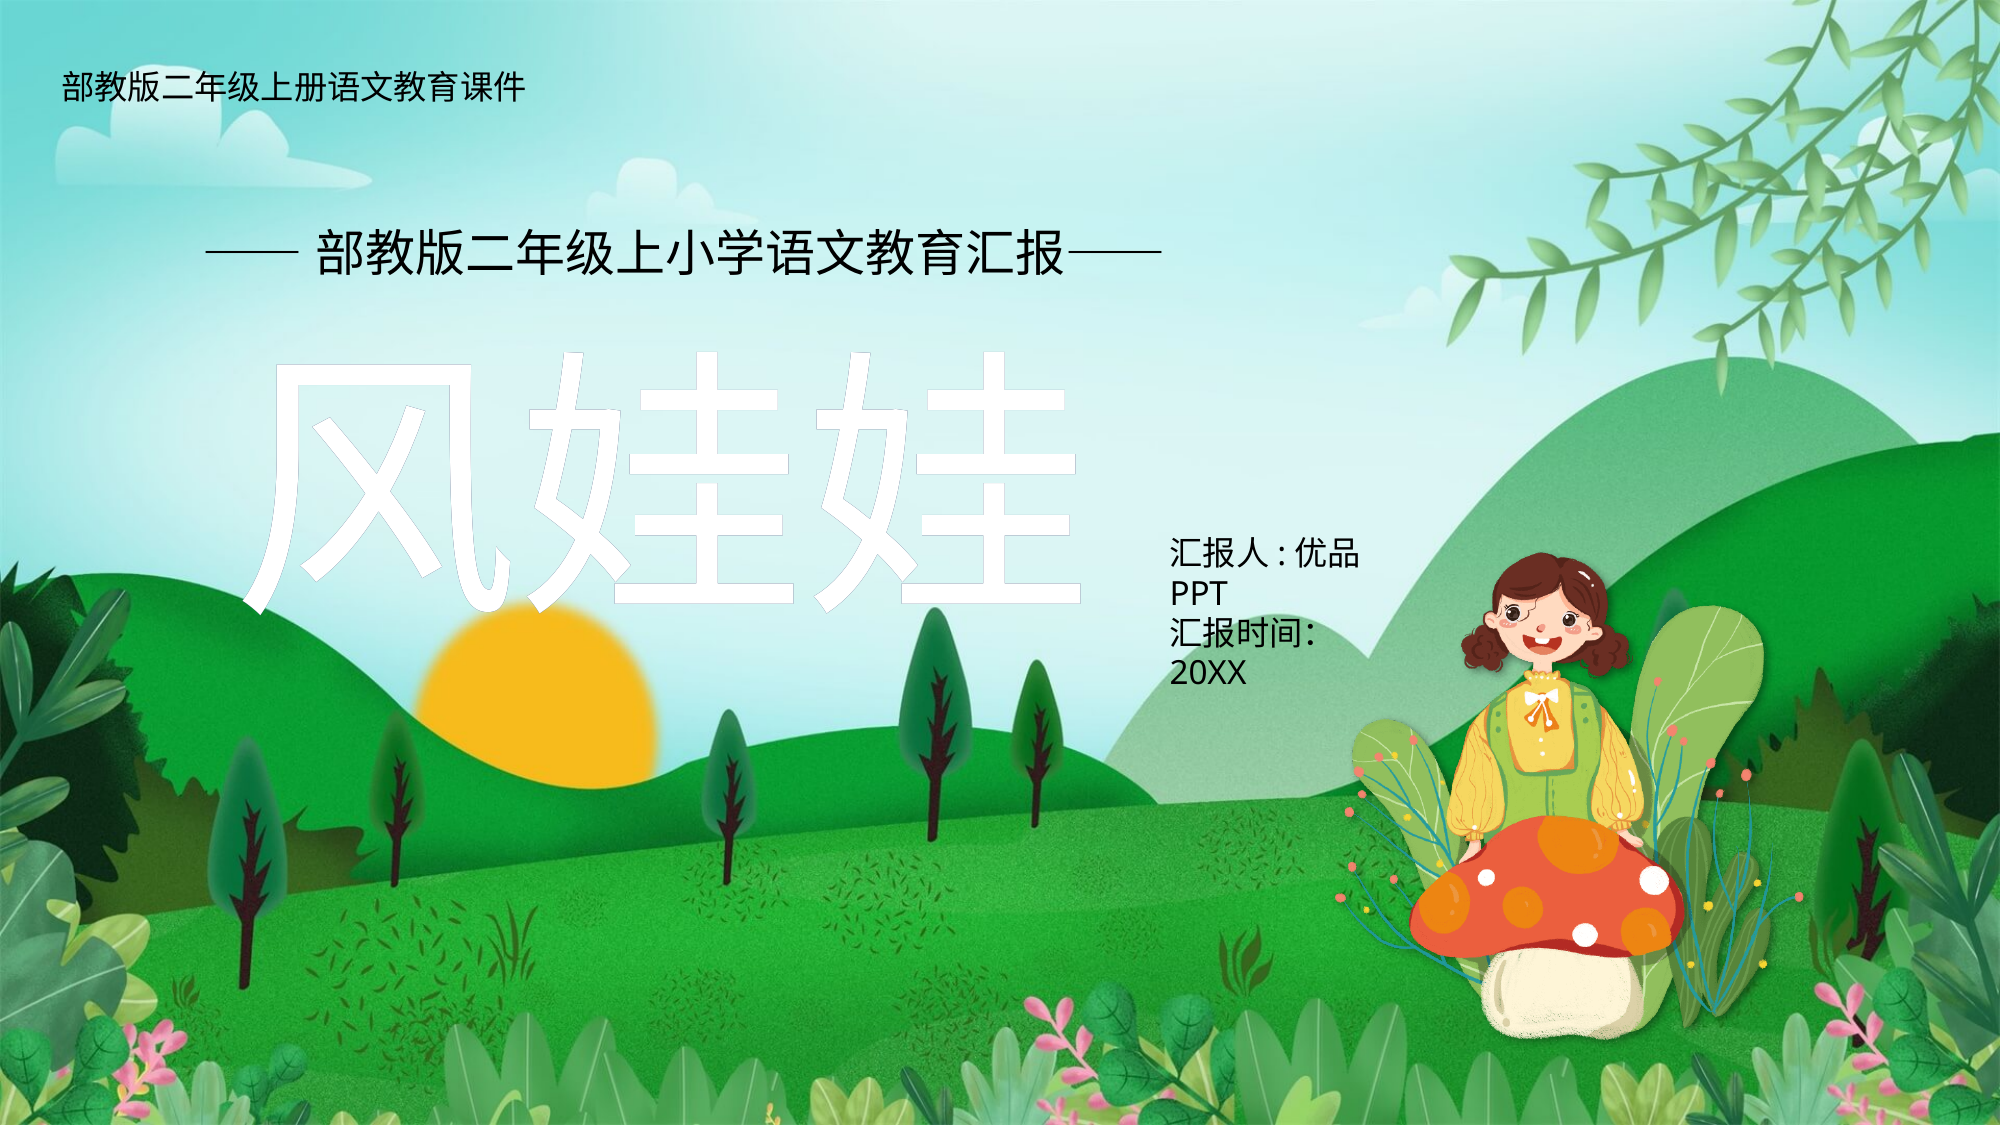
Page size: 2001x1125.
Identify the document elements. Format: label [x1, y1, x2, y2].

picture [0, 0, 2000, 1125]
text_box [216, 297, 1129, 661]
